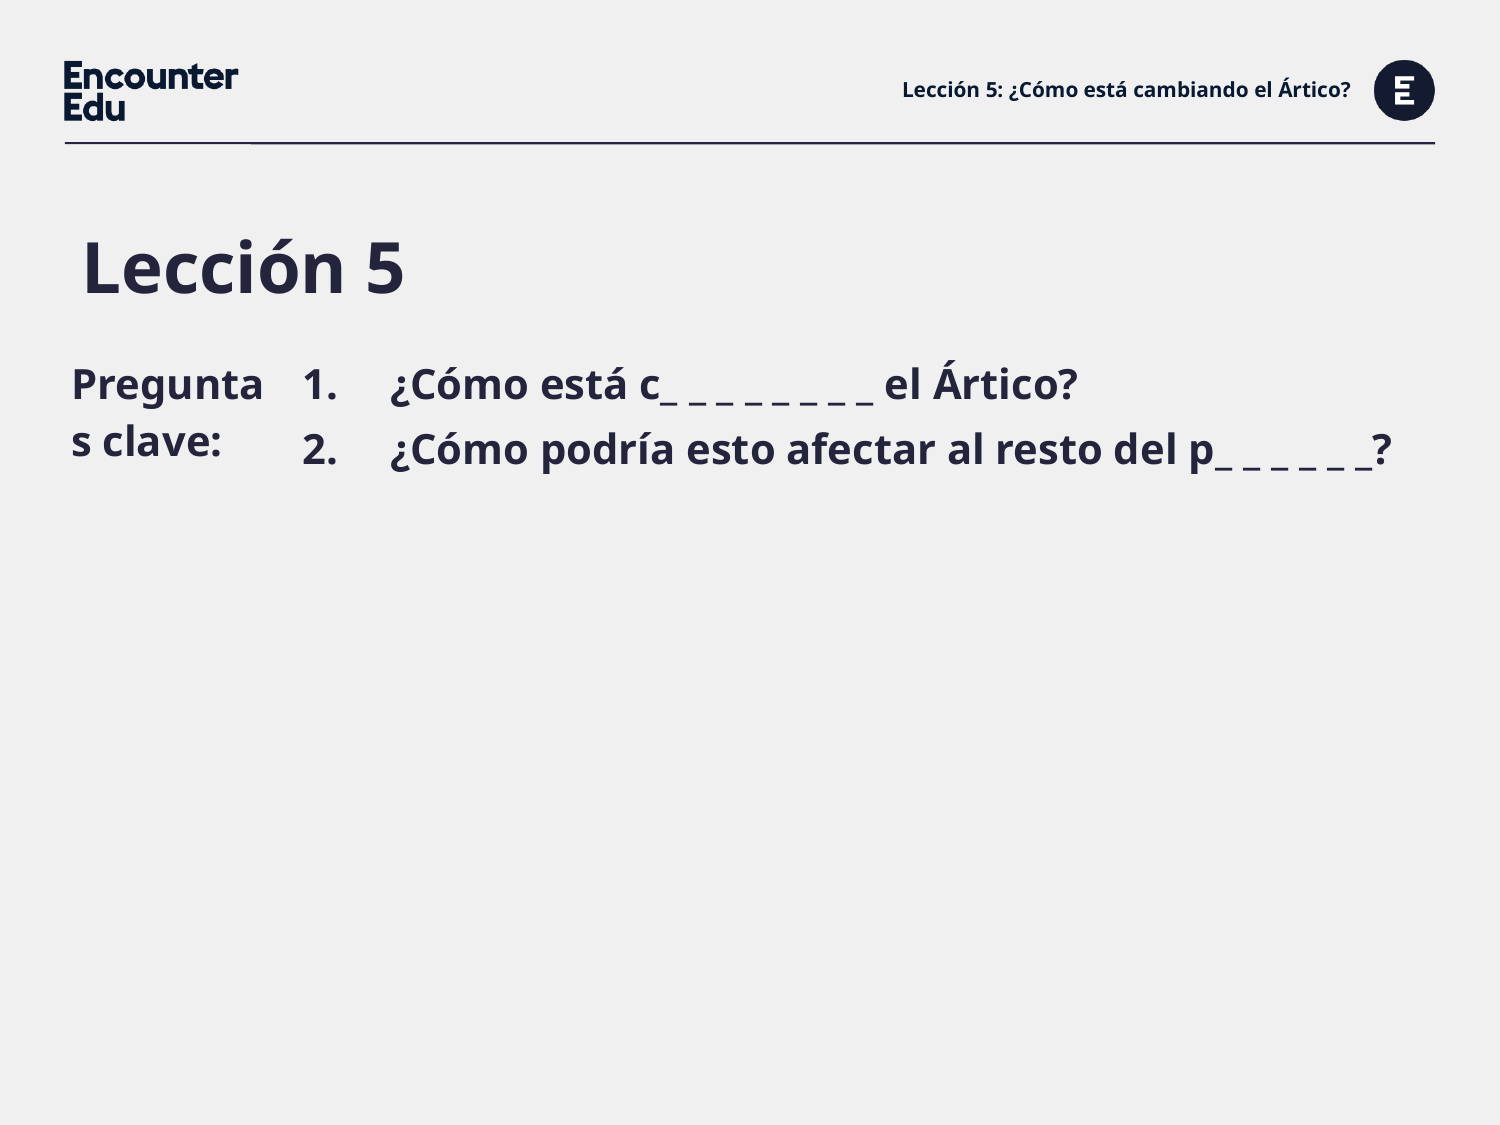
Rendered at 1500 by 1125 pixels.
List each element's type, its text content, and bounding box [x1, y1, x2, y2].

picture [1372, 58, 1436, 122]
table_header Preguntas clave: [56, 347, 288, 634]
text_box Lección 5 [66, 215, 921, 315]
table_header ¿Cómo está c_ _ _ _ _ _ _ _ el Ártico? ¿Cómo podría esto afectar al resto del p_ _ _ _ _ _? [288, 347, 1468, 634]
picture [60, 59, 243, 122]
title Lección 5: ¿Cómo está cambiando el Ártico? [652, 67, 1359, 114]
